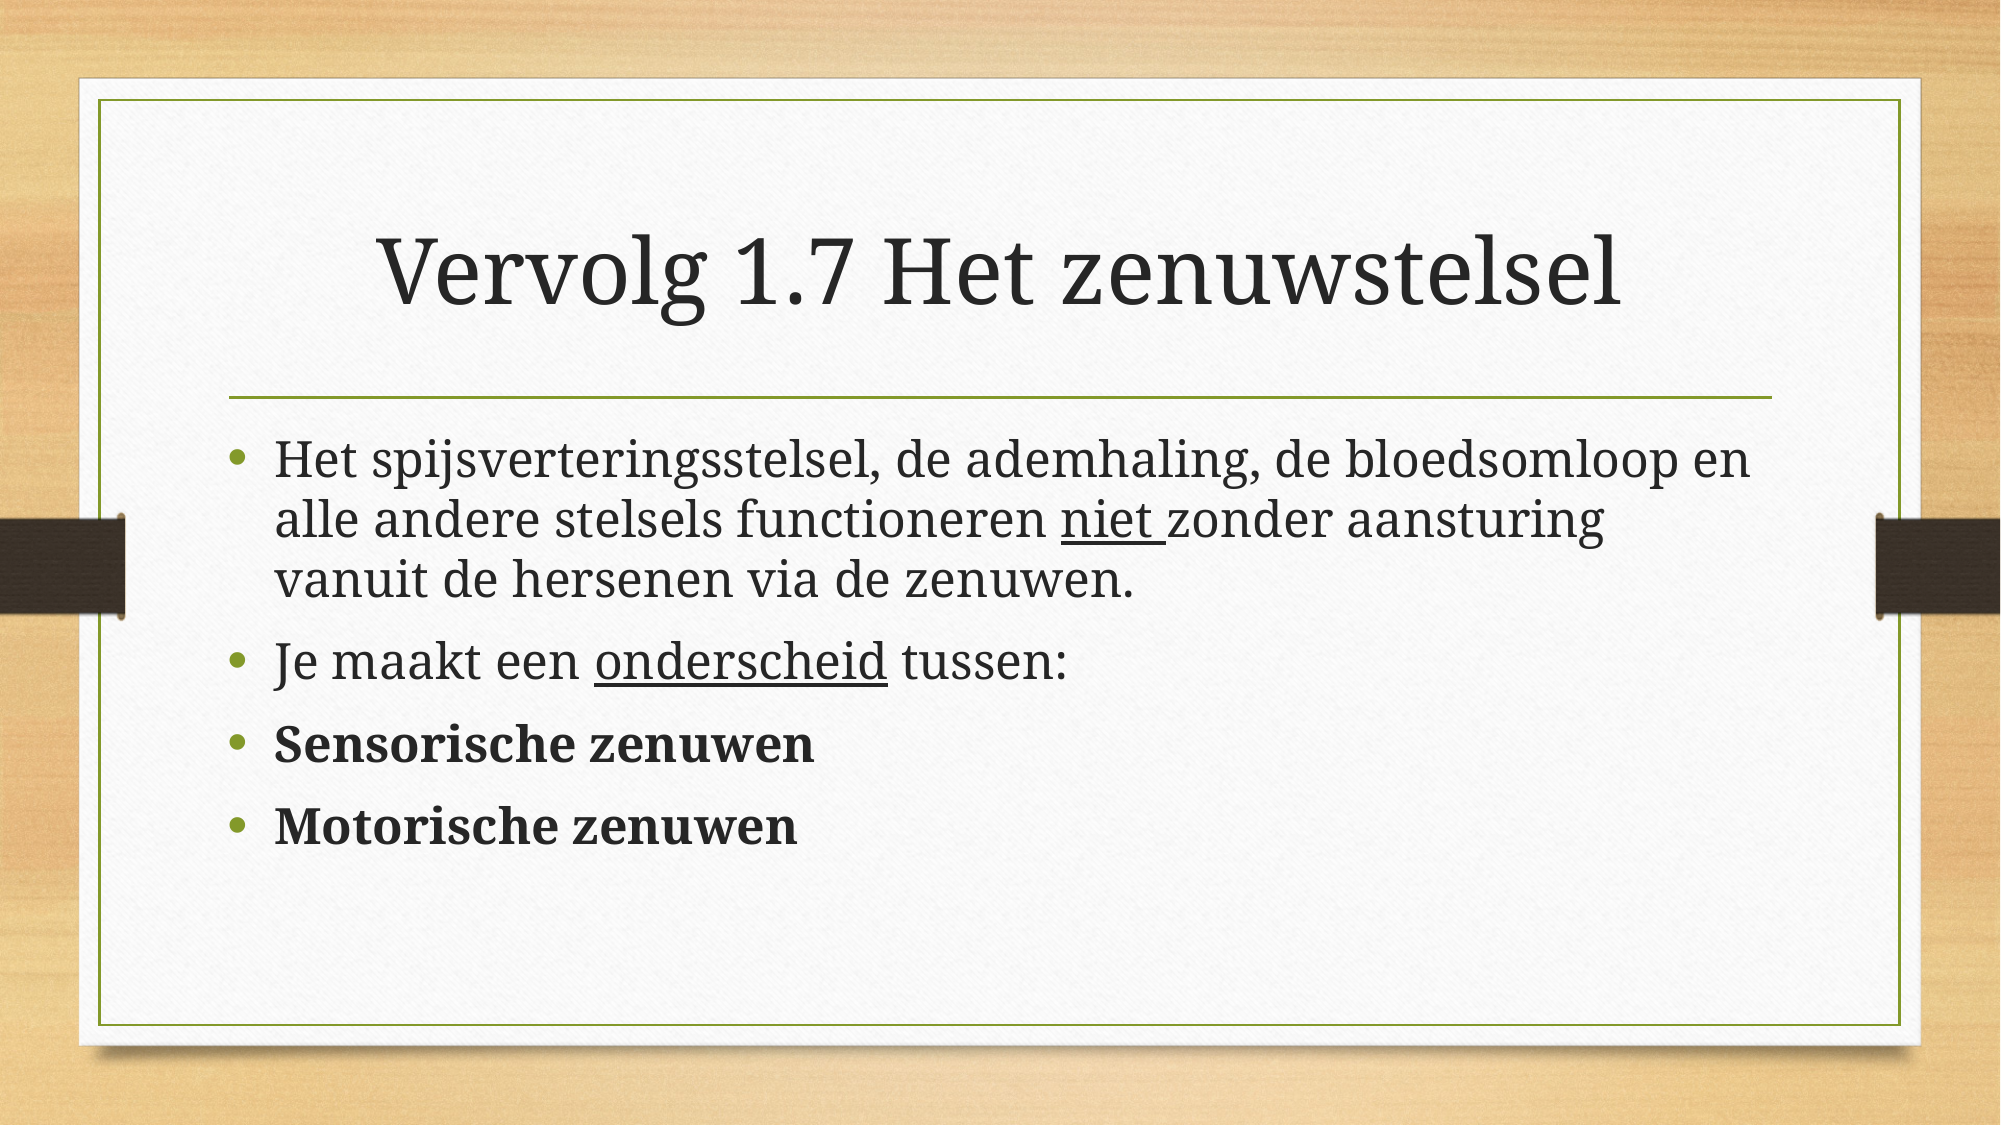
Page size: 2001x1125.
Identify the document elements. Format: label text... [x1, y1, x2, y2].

picture [0, 0, 2001, 1125]
list Het spijsverteringsstelsel, de ademhaling, de bloedsomloop en alle andere stelsels functioneren niet zonder aansturing vanuit de hersenen via de zenuwen. Je maakt een onderscheid tussen: Sensorische zenuwen Motorische zenuwen [212, 419, 1788, 964]
title Vervolg 1.7 Het zenuwstelsel [212, 161, 1788, 375]
